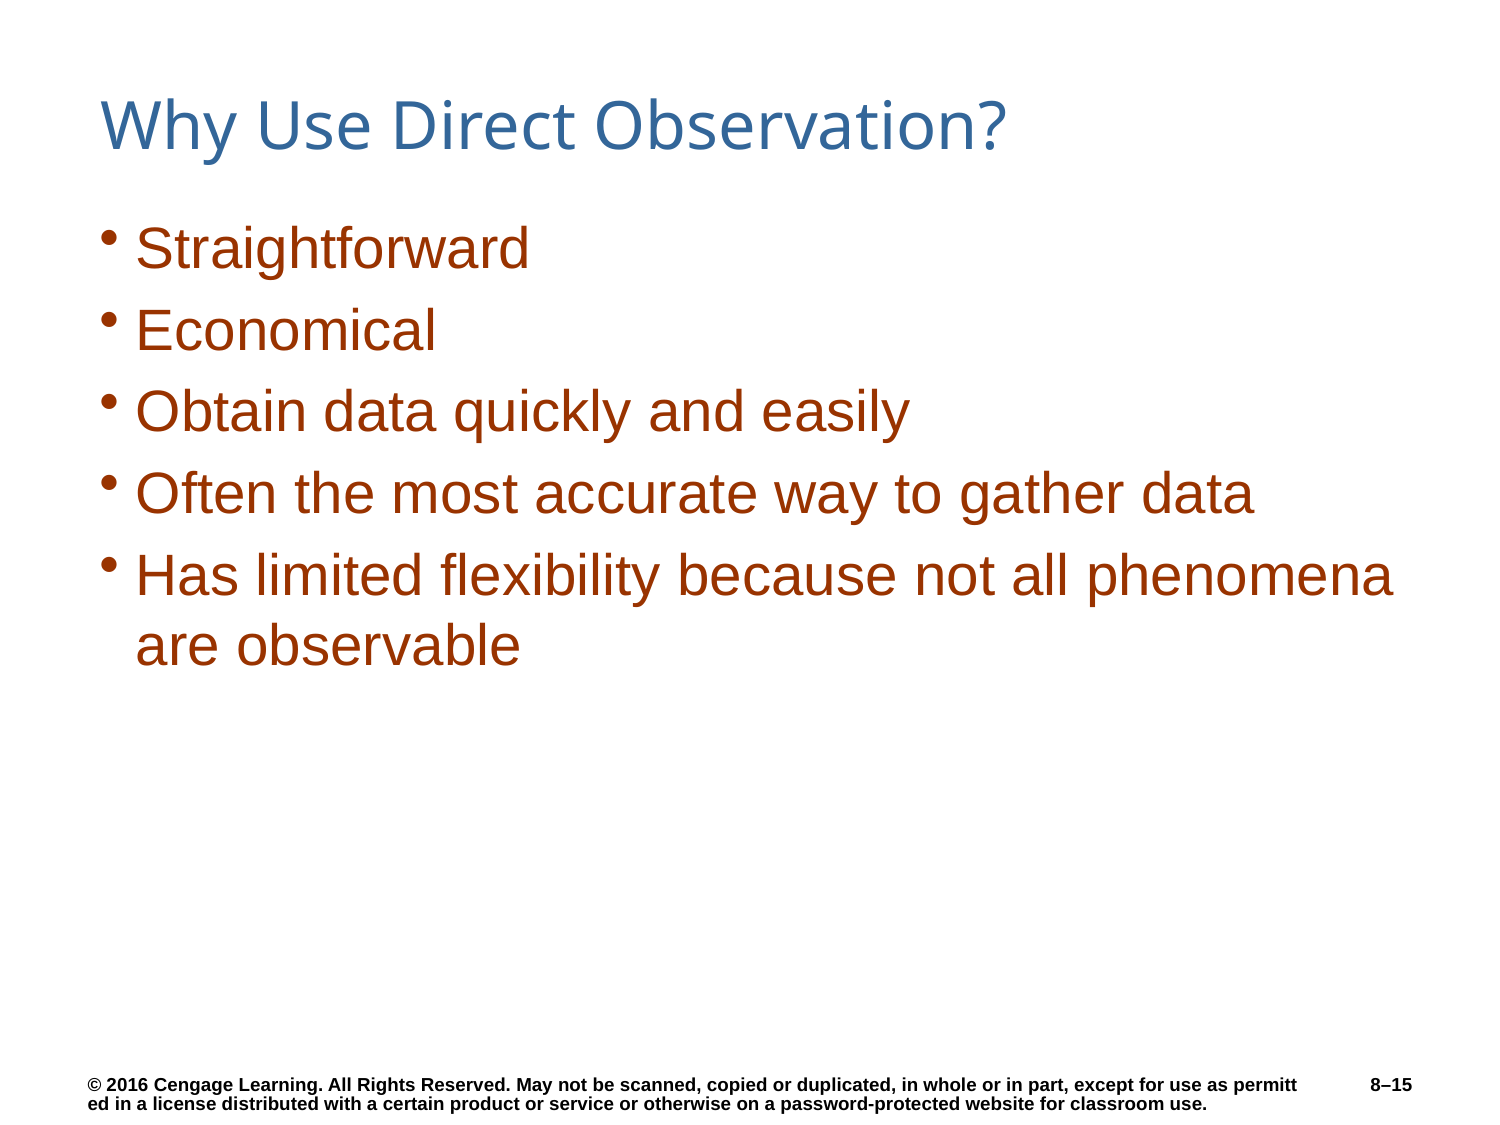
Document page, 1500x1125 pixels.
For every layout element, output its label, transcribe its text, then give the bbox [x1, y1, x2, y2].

title Why Use Direct Observation? [85, 75, 1411, 171]
list Straightforward Economical Obtain data quickly and easily Often the most accurate way to gather data Has limited flexibility because not all phenomena are observable [84, 202, 1414, 1013]
footer © 2016 Cengage Learning. All Rights Reserved. May not be scanned, copied or duplicated, in whole or in part, except for use as permitted in a license distributed with a certain product or service or otherwise on a password-protected website for classroom use. [87, 1057, 1050, 1103]
slide_number 8–15 [1050, 1042, 1413, 1103]
